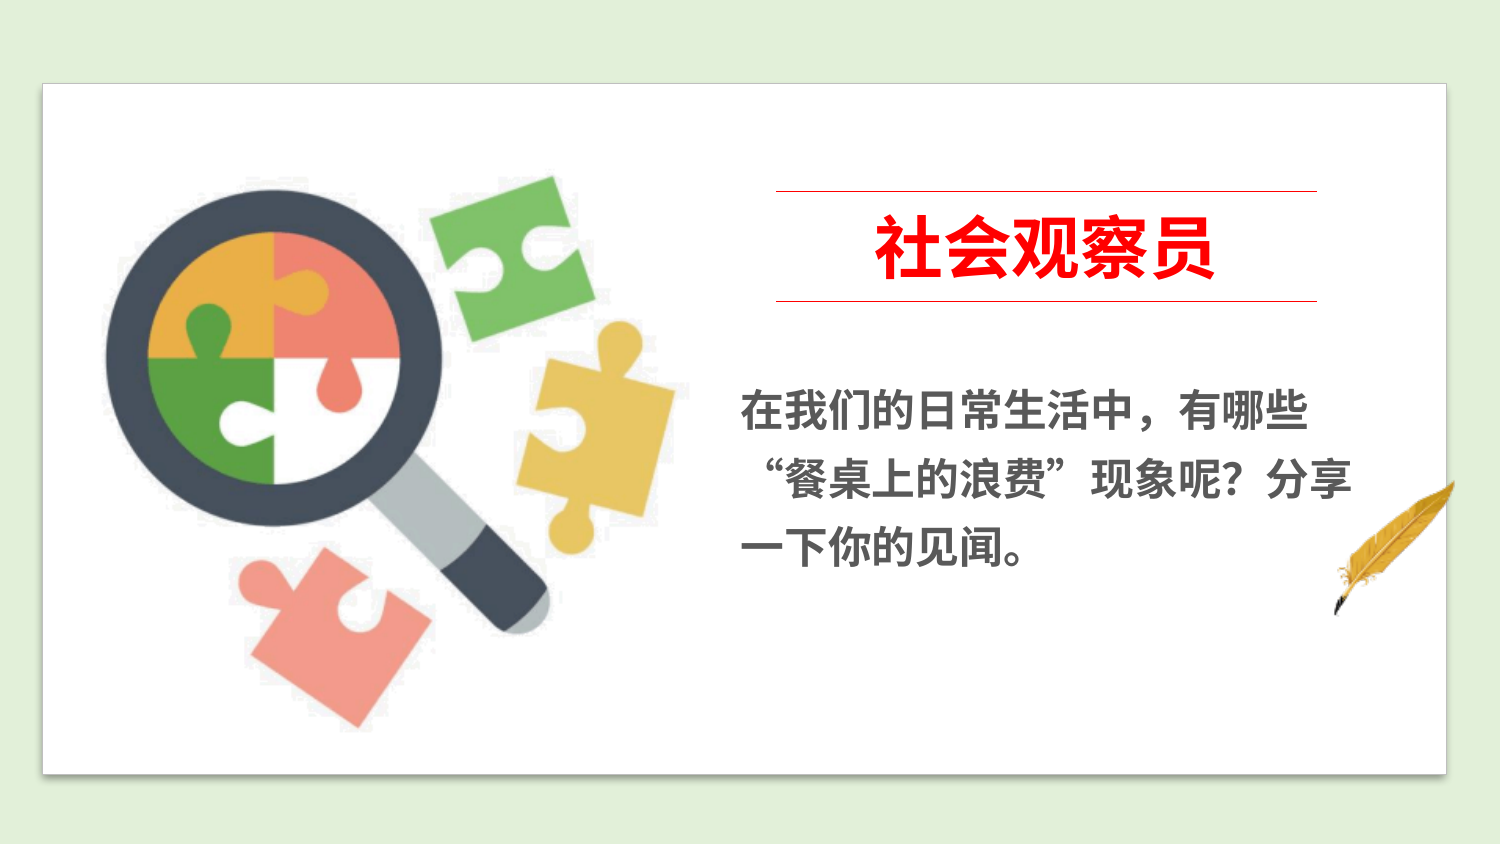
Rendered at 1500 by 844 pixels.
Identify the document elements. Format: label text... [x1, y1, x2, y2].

text_box 社会观察员 [776, 199, 1317, 293]
text_box 在我们的日常生活中，有哪些“餐桌上的浪费”现象呢？分享一下你的见闻。 [729, 361, 1394, 578]
text_box [42, 83, 1446, 774]
picture [1316, 462, 1458, 628]
picture [55, 130, 699, 775]
